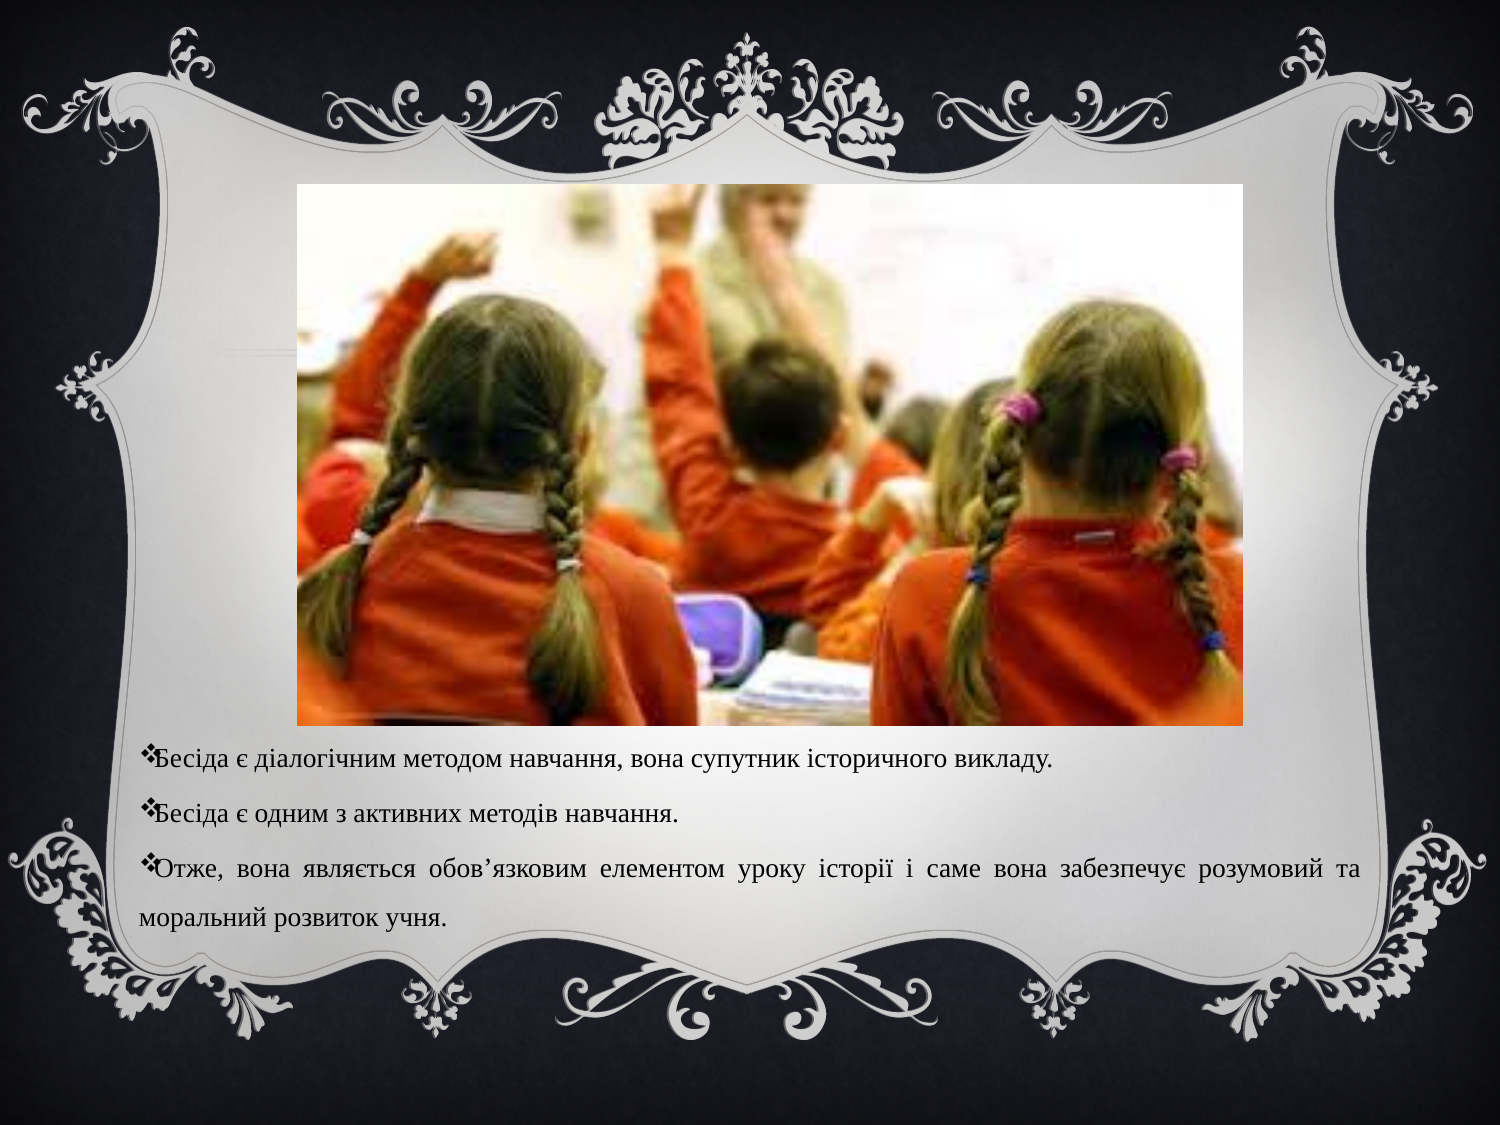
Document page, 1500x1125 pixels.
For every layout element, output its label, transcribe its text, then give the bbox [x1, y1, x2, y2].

picture [0, 0, 1500, 1125]
list Бесіда є діалогічним методом навчання, вона супутник історичного викладу. Бесіда є одним з активних методів навчання. Отже, вона являється обов’язковим елементом уроку історії і саме вона забезпечує розумовий та моральний розвиток учня. [123, 716, 1376, 941]
